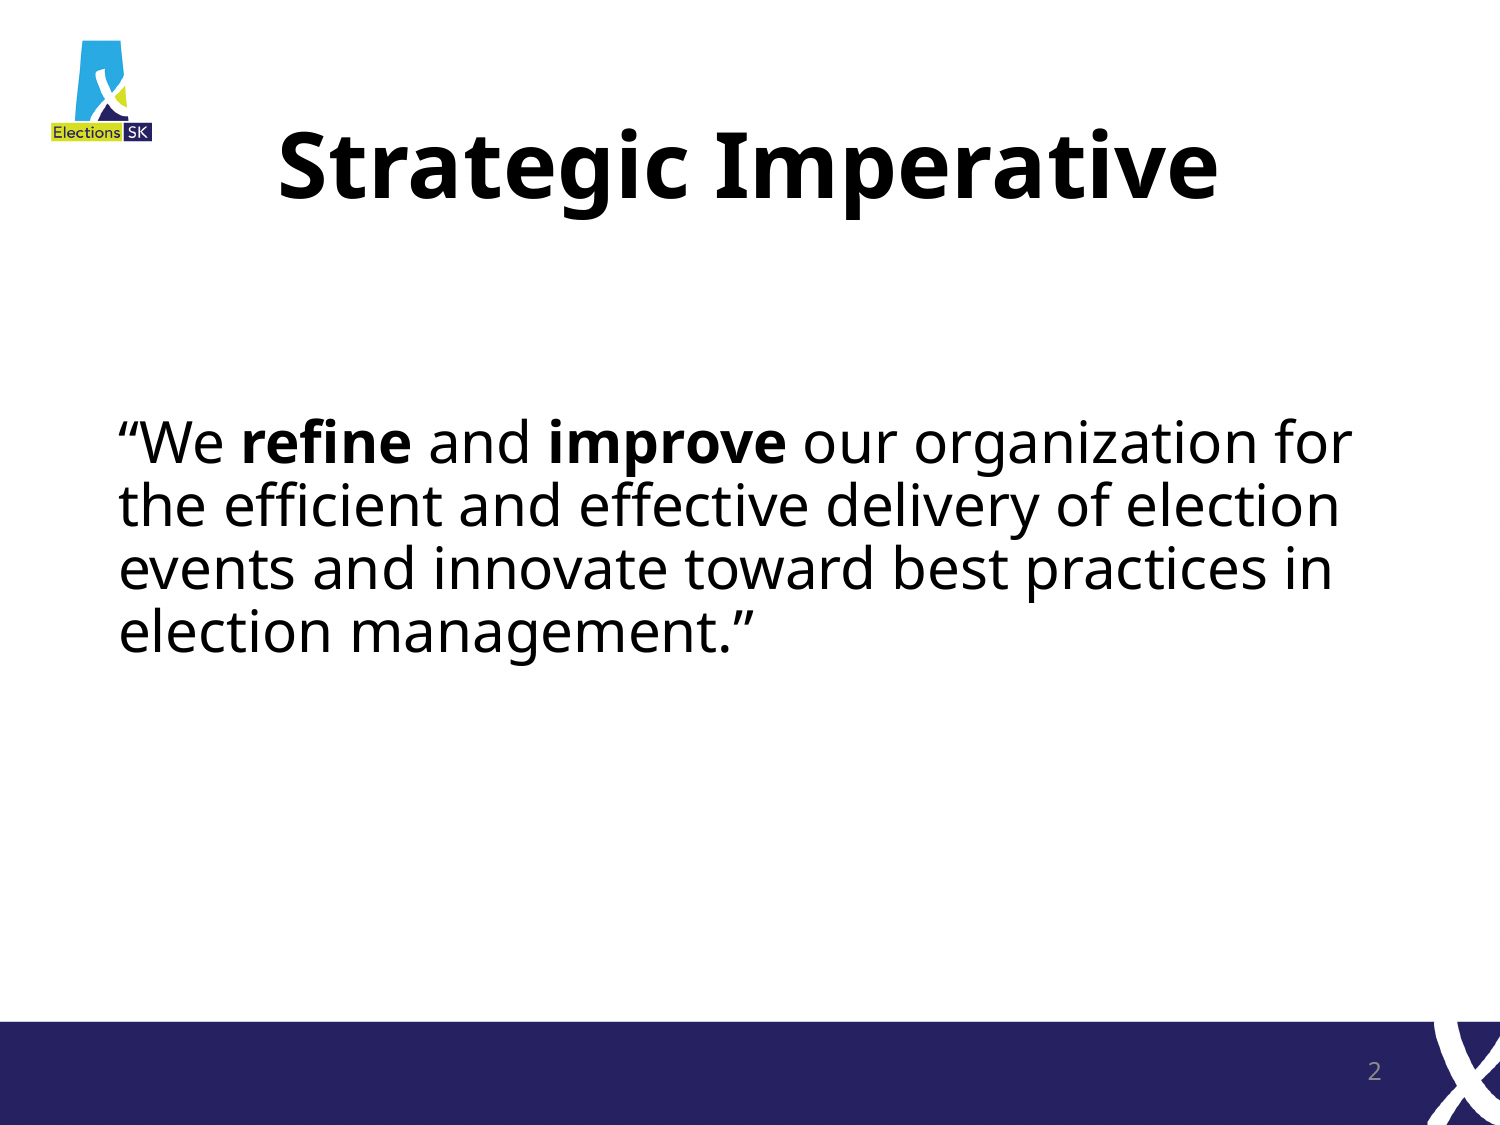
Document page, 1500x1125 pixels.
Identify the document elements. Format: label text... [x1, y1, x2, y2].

slide_number 2 [1059, 1042, 1397, 1103]
title Strategic Imperative [103, 59, 1397, 278]
list “We refine and improve our organization for the efficient and effective delivery of election events and innovate toward best practices in election management.” [103, 405, 1397, 720]
picture [0, 0, 1500, 1125]
